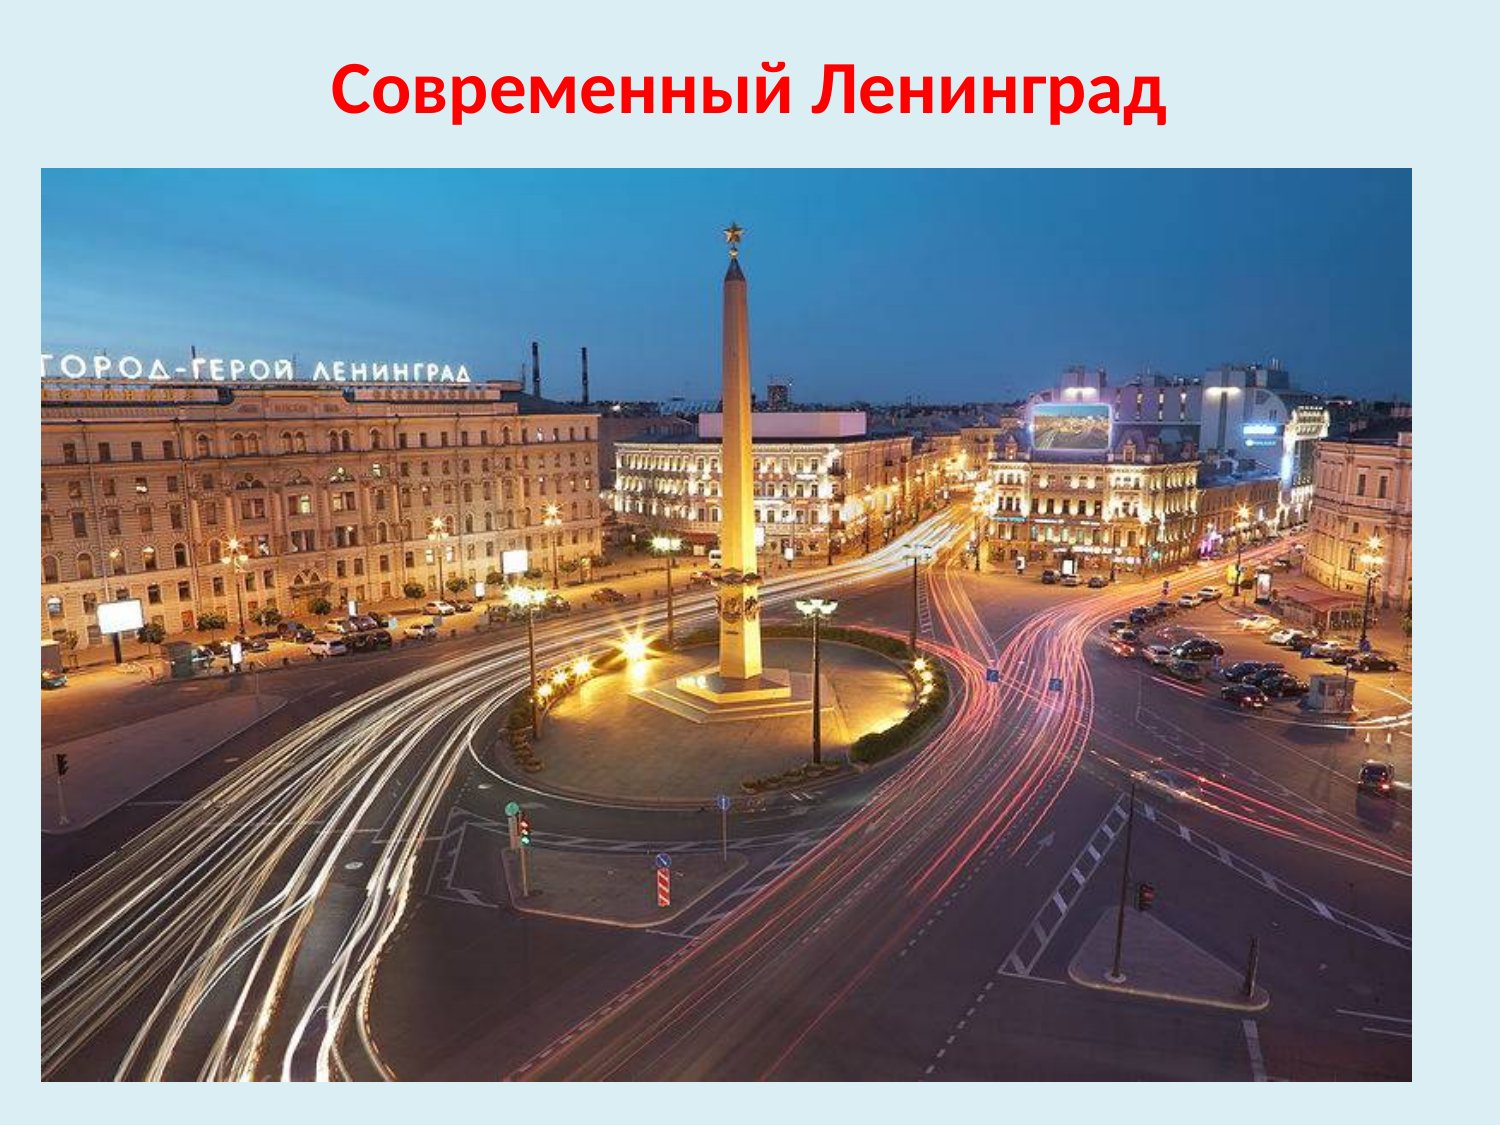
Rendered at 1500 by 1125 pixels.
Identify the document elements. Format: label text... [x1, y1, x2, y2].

text_box Современный Ленинград [76, 30, 1424, 136]
picture [41, 168, 1412, 1082]
